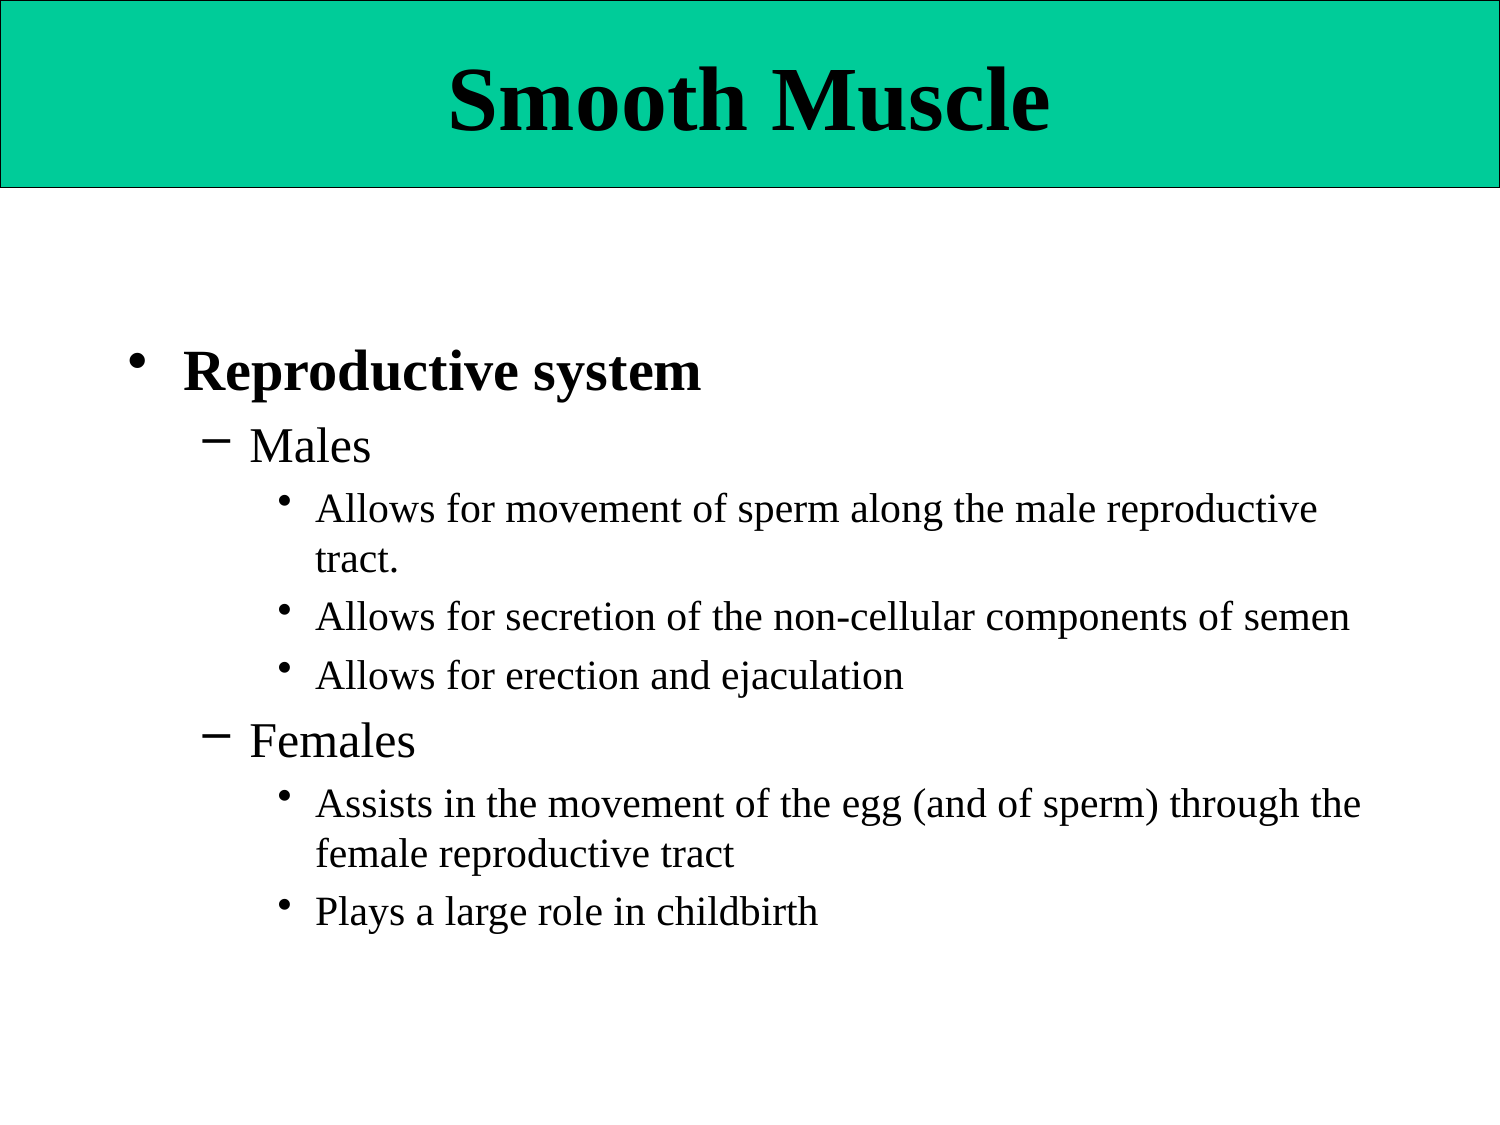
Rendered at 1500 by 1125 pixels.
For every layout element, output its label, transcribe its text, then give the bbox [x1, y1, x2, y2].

title Smooth Muscle [0, 0, 1500, 188]
list Reproductive system Males Allows for movement of sperm along the male reproductive tract. Allows for secretion of the non-cellular components of semen Allows for erection and ejaculation Females Assists in the movement of the egg (and of sperm) through the female reproductive tract Plays a large role in childbirth [112, 324, 1388, 1001]
